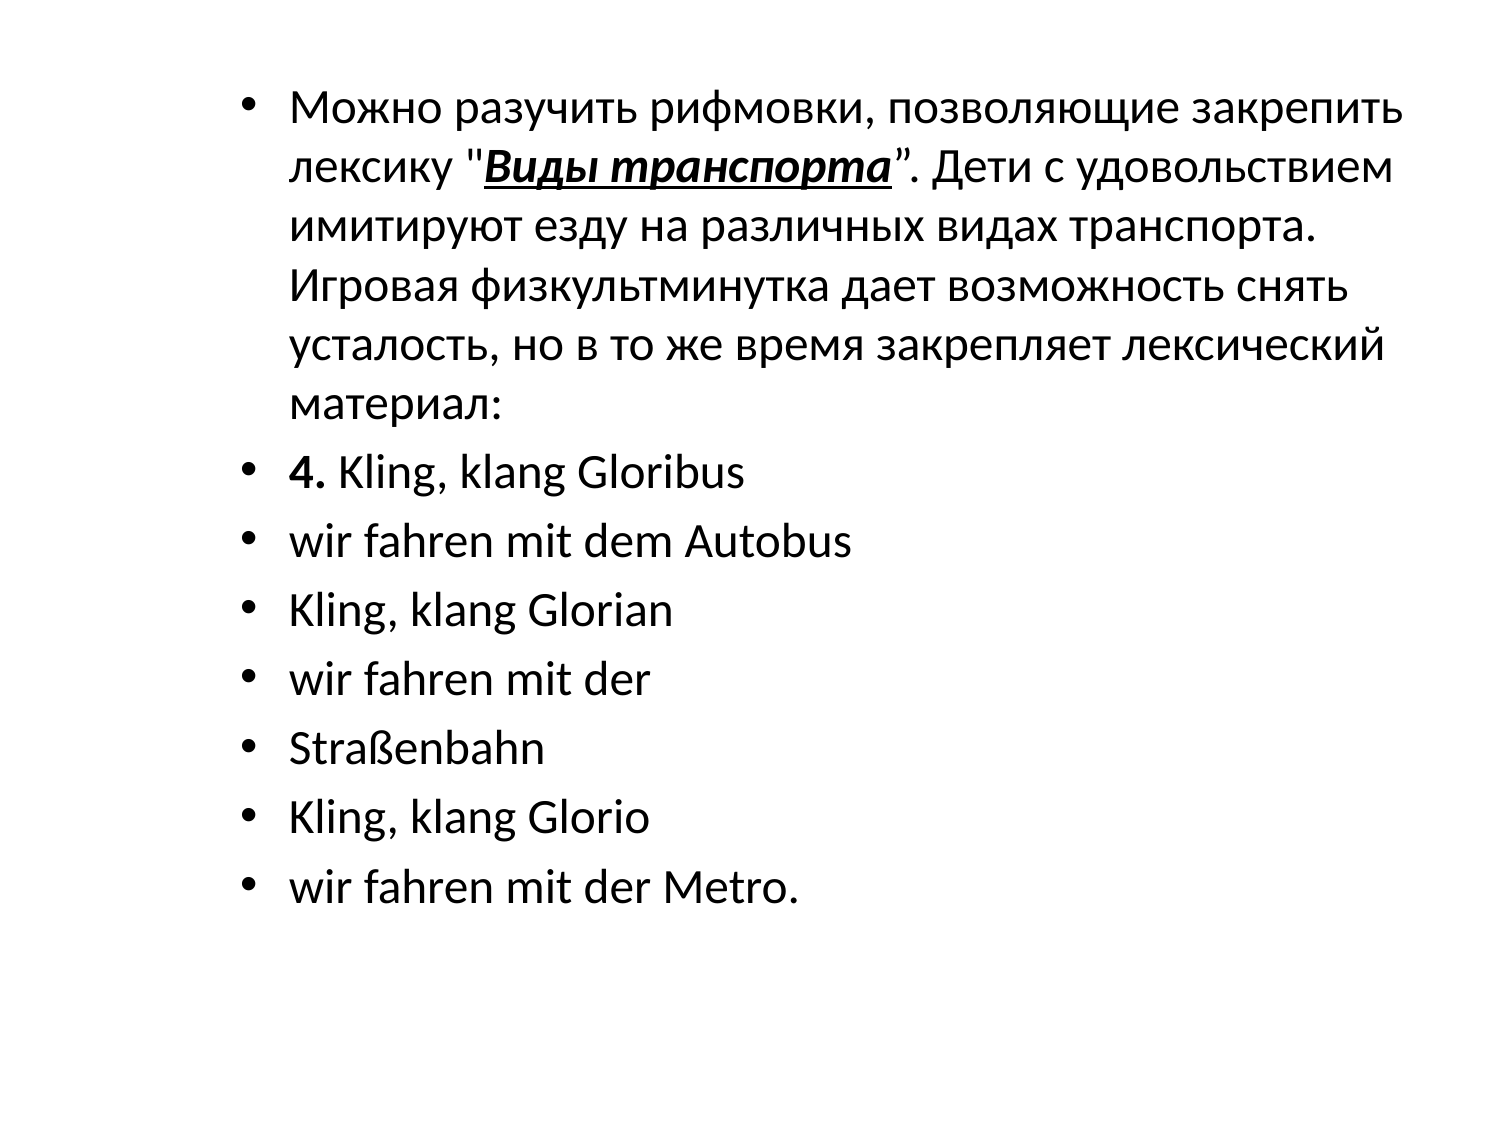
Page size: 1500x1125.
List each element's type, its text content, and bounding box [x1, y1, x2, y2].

list Можно разучить рифмовки, позволяющие закрепить лексику "Виды транспорта”. Дети с удовольствием имитируют езду на различных видах транспорта. Игровая физкультминутка дает возможность снять усталость, но в то же время закрепляет лексический материал: 4. Kling, klang Gloribus wir fahren mit dem Autobus Kling, klang Glorian wir fahren mit der Straßenbahn Kling, klang Glorio wir fahren mit der Metro. [225, 66, 1500, 929]
